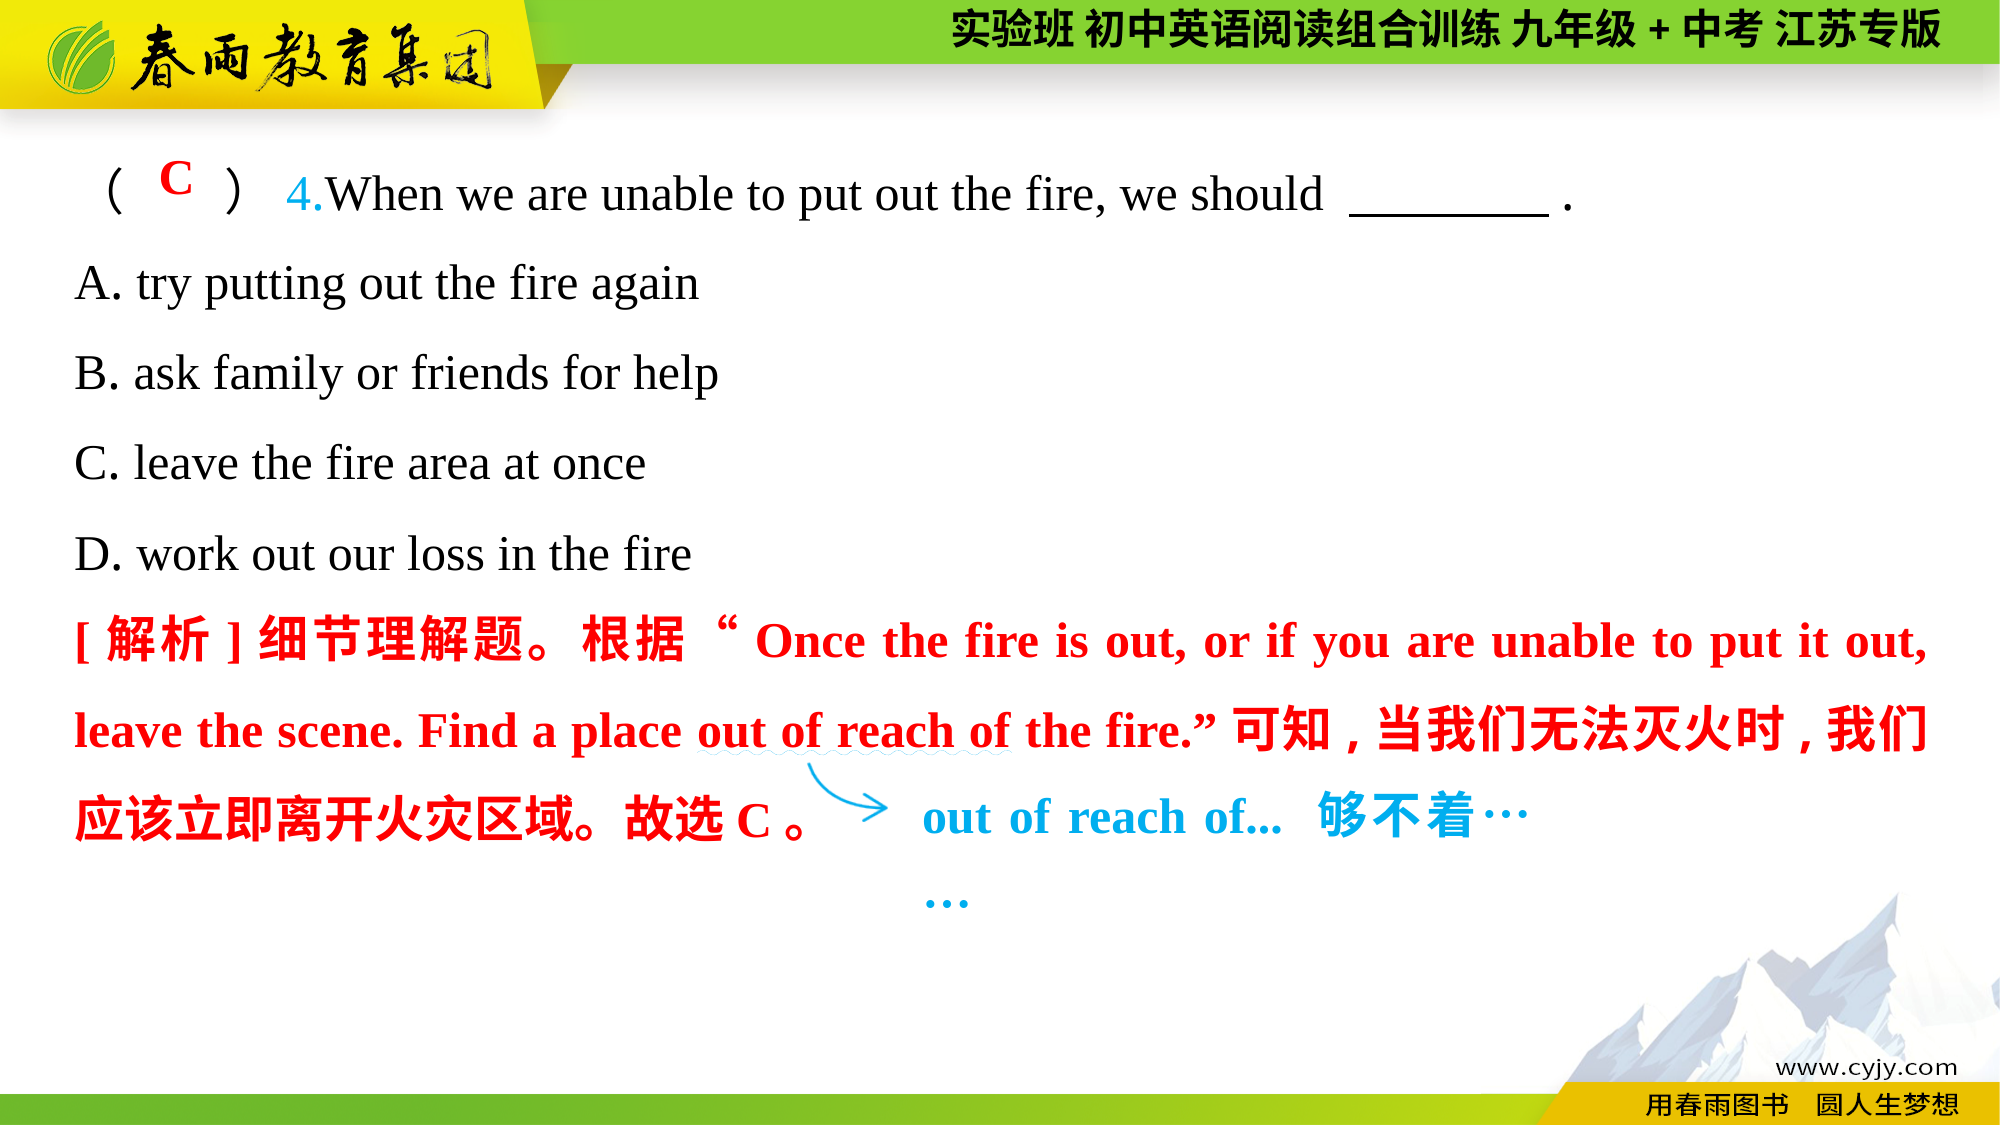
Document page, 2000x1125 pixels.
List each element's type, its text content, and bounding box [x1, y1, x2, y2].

picture [0, 0, 2000, 1125]
text_box out of reach of... 够不着…… [907, 746, 1547, 852]
text_box C [143, 137, 210, 213]
list （ ）4.When we are unable to put out the fire, we should . A. try putting out the fire again B. ask family or friends for help C. leave the fire area at once D. work out our loss in the fire [59, 122, 1944, 569]
text_box [解析]细节理解题。根据“Once the fire is out, or if you are unable to put it out, leave the scene. Find a place out of reach of the fire.”可知,当我们无法灭火时,我们应该立即离开火灾区域。故选C。 [59, 569, 1944, 855]
